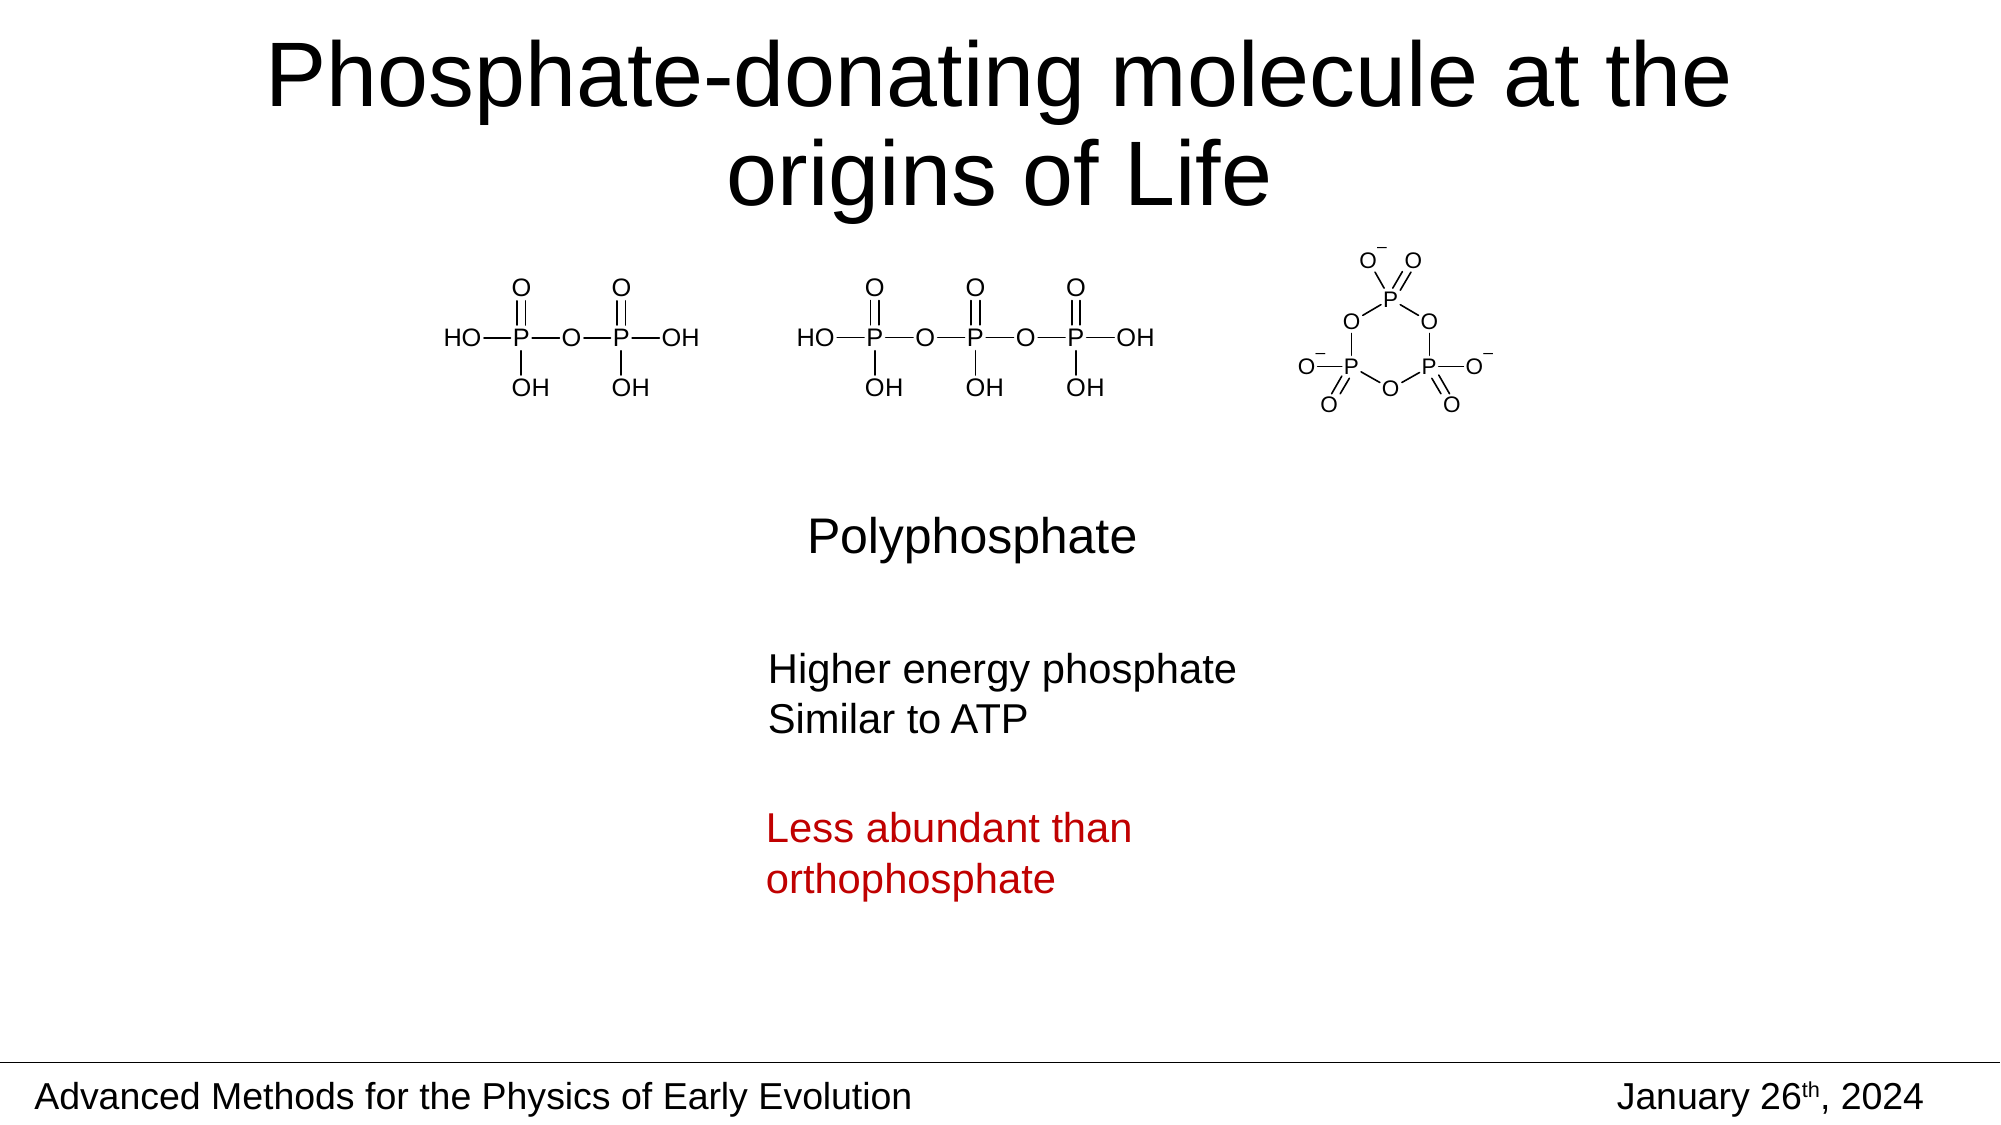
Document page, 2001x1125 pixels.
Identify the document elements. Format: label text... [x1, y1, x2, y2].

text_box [796, 273, 1156, 403]
text_box January 26th, 2024 [1602, 1064, 1939, 1125]
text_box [443, 273, 701, 403]
text_box Advanced Methods for the Physics of Early Evolution [19, 1064, 928, 1125]
text_box Polyphosphate [792, 496, 1187, 572]
text_box Phosphate-donating molecule at the origins of Life [137, 17, 1863, 236]
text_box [1297, 236, 1494, 419]
text_box Higher energy phosphate Similar to ATP [753, 634, 1298, 750]
text_box Less abundant than orthophosphate [751, 793, 1404, 909]
